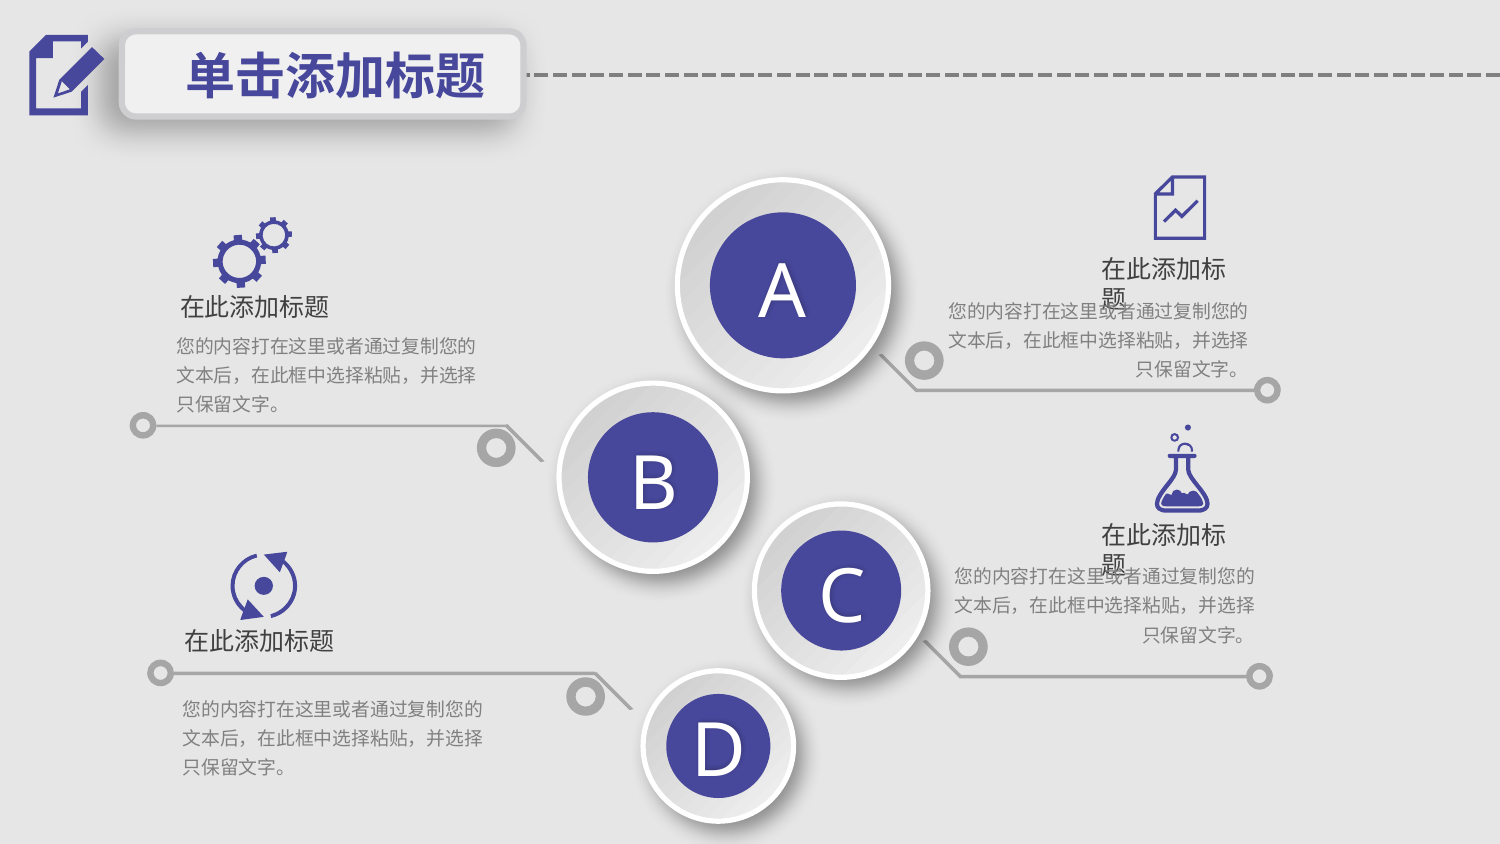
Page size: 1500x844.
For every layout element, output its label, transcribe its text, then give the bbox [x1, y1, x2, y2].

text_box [896, 345, 1281, 404]
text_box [558, 383, 748, 572]
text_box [147, 659, 616, 719]
text_box [912, 341, 935, 345]
text_box [121, 31, 524, 117]
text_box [942, 424, 1263, 652]
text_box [129, 411, 527, 471]
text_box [169, 551, 374, 664]
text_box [940, 631, 1273, 690]
text_box 您的内容打在这里或者通过复制您的文本后，在此框中选择粘贴，并选择只保留文字。 [173, 719, 495, 783]
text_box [935, 175, 1260, 386]
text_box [754, 503, 928, 678]
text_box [634, 670, 804, 822]
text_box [29, 34, 105, 116]
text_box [677, 179, 889, 391]
text_box 单击添加标题 [170, 37, 501, 112]
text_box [165, 217, 489, 421]
